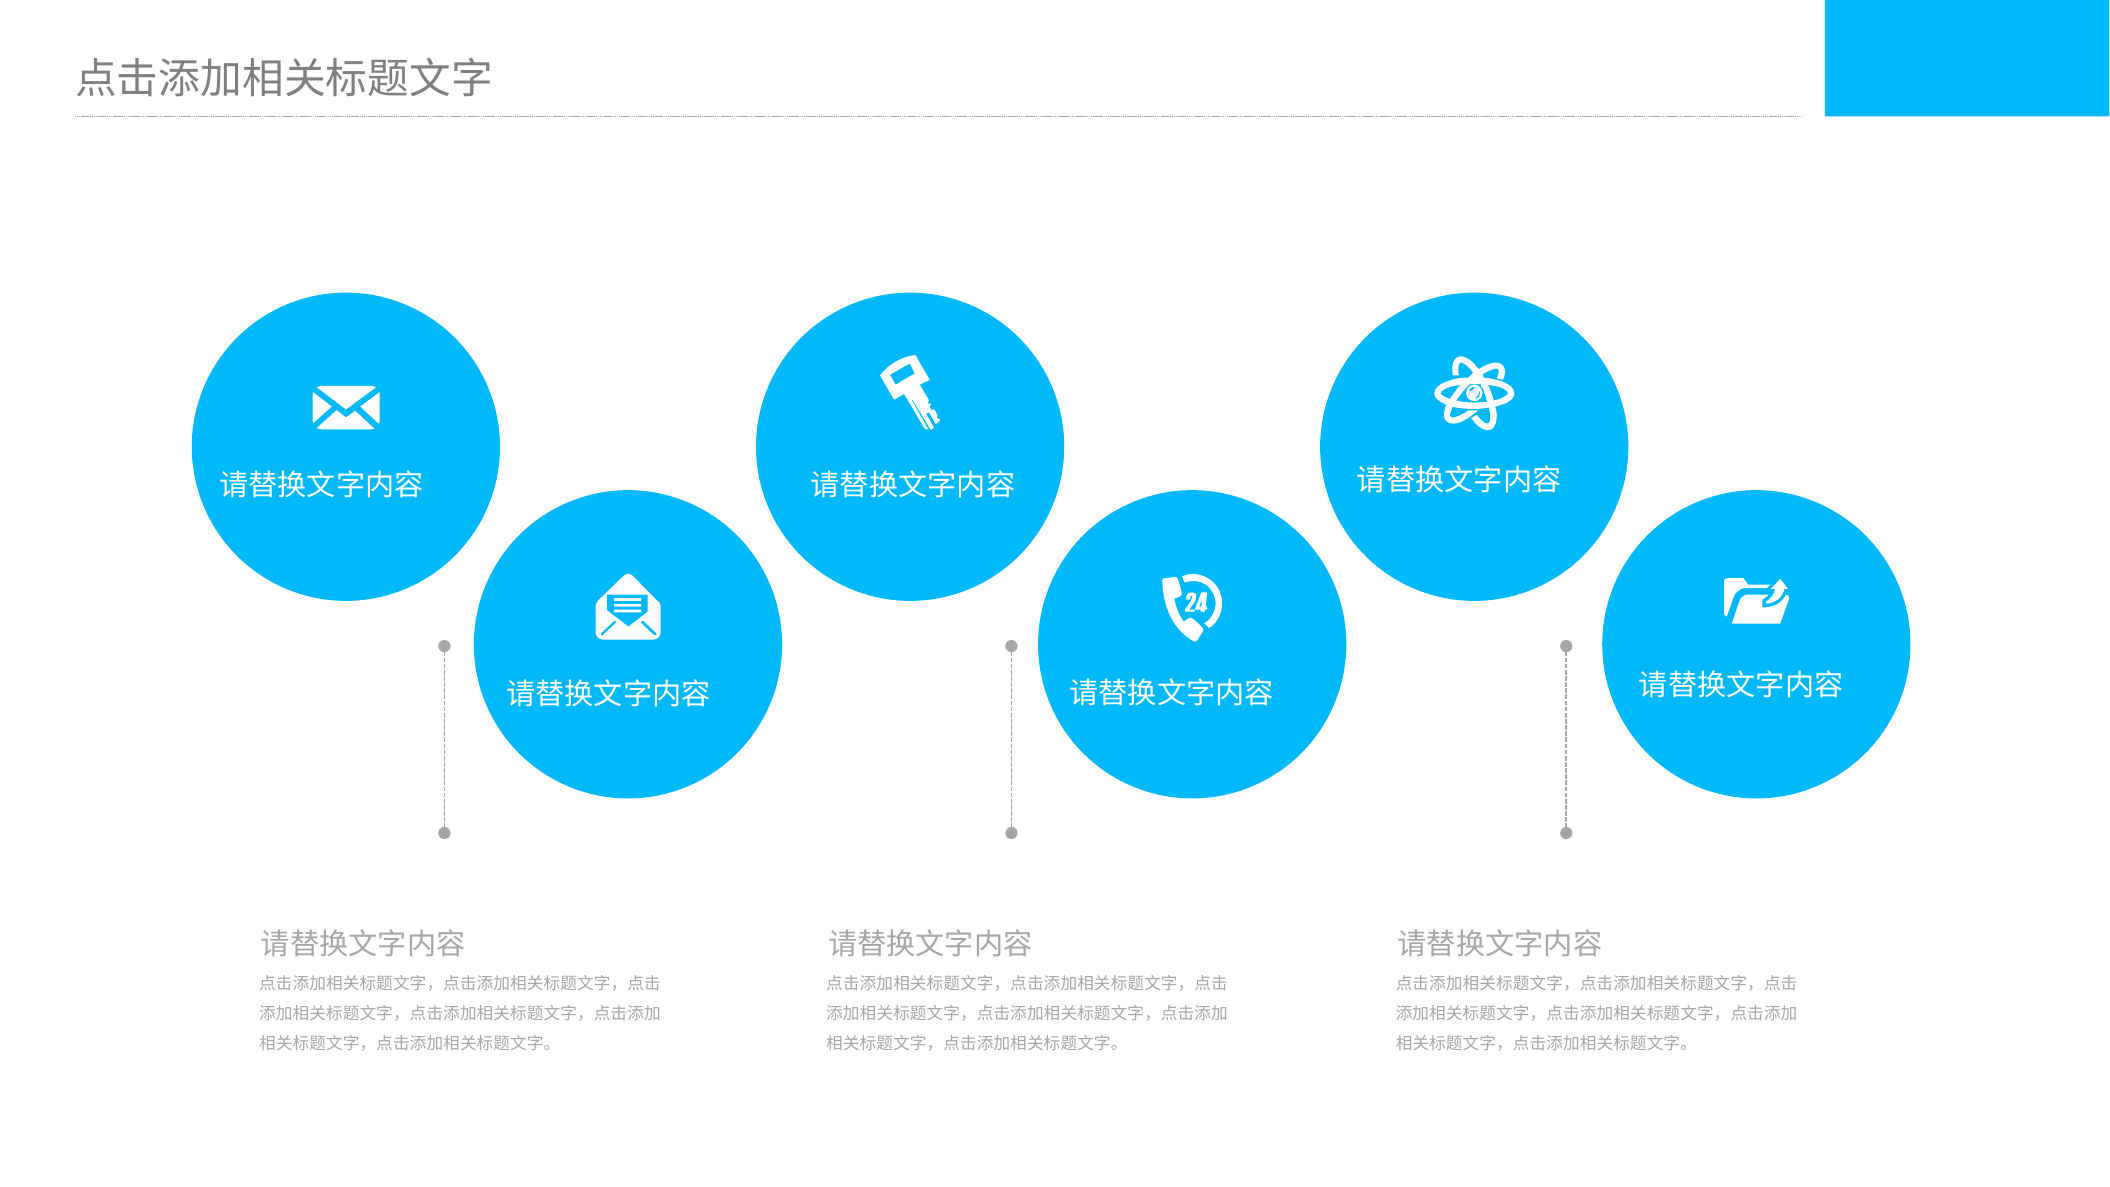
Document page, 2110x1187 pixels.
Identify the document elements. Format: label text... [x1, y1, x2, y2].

text_box 请替换文字内容 [245, 910, 644, 968]
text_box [751, 292, 1075, 601]
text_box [191, 292, 527, 601]
text_box 点击添加相关标题文字，点击添加相关标题文字，点击添加相关标题文字，点击添加相关标题文字，点击添加相关标题文字，点击添加相关标题文字。 [1381, 956, 1817, 1060]
text_box 点击添加相关标题文字，点击添加相关标题文字，点击添加相关标题文字，点击添加相关标题文字，点击添加相关标题文字，点击添加相关标题文字。 [245, 956, 680, 1060]
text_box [1602, 490, 1947, 799]
text_box 请替换文字内容 [1381, 910, 1781, 968]
text_box 点击添加相关标题文字 [59, 44, 563, 107]
text_box 请替换文字内容 [812, 910, 1211, 968]
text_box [1038, 490, 1378, 799]
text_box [473, 490, 814, 799]
text_box 点击添加相关标题文字，点击添加相关标题文字，点击添加相关标题文字，点击添加相关标题文字，点击添加相关标题文字，点击添加相关标题文字。 [812, 956, 1248, 1060]
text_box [1320, 292, 1665, 601]
